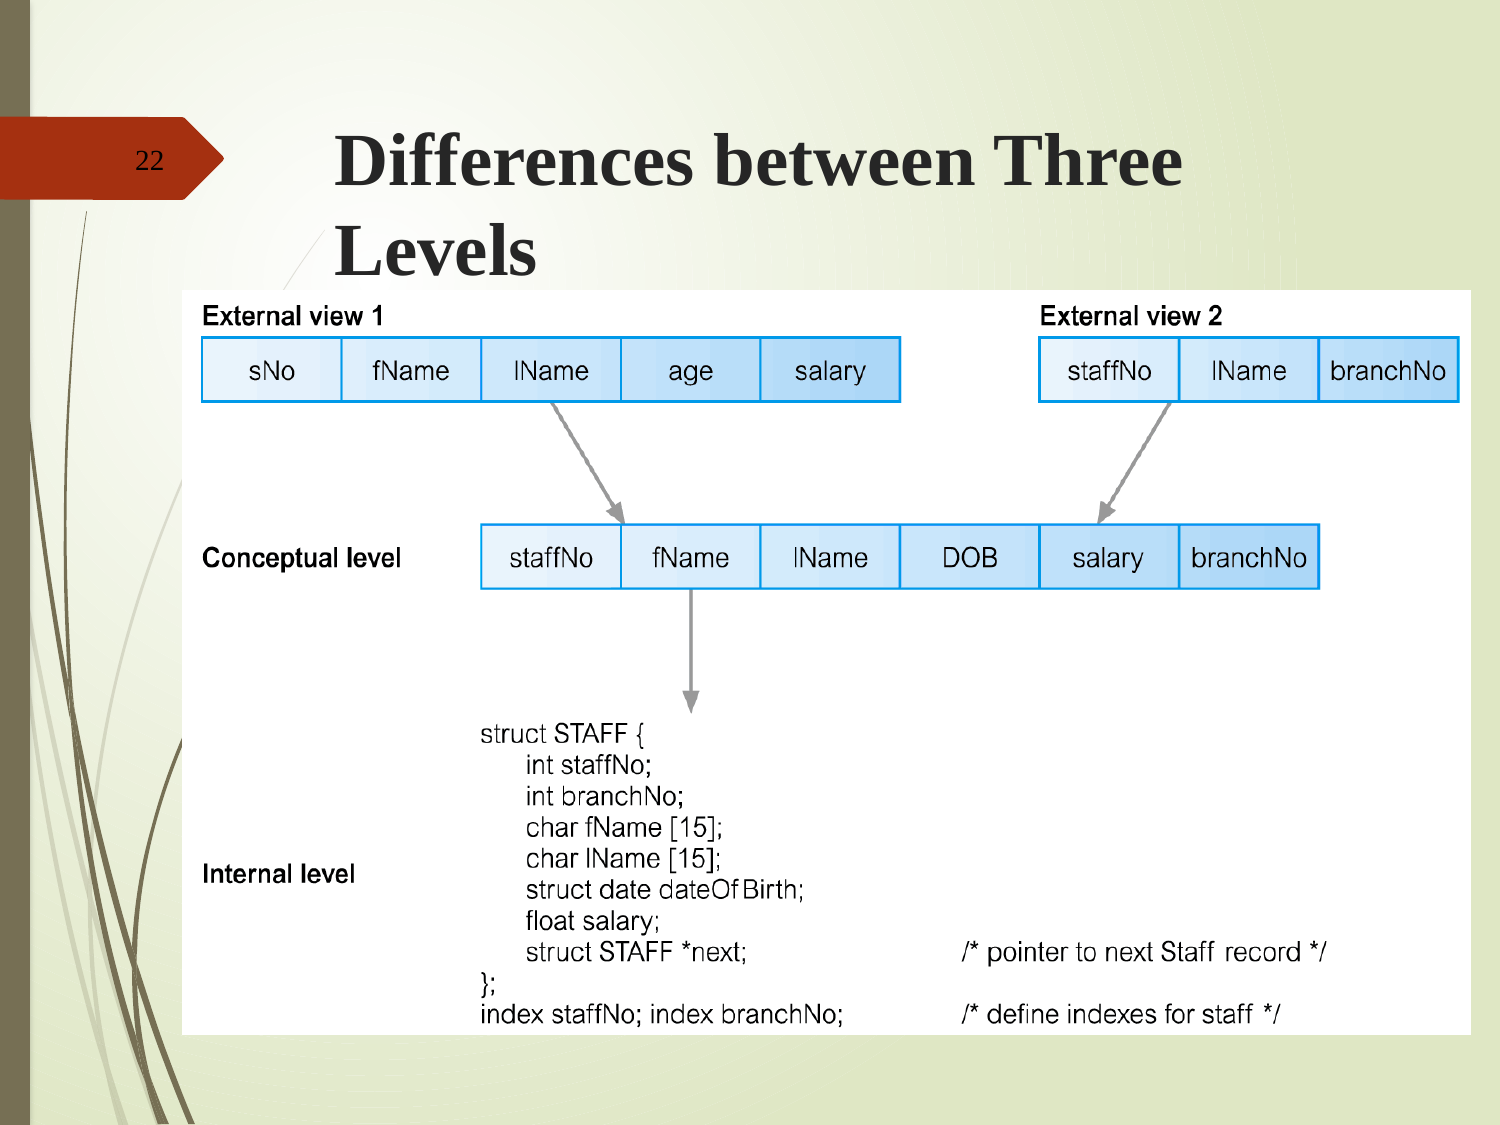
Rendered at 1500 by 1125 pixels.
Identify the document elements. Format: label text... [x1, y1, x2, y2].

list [182, 290, 1471, 1036]
title Differences between Three Levels [319, 102, 1400, 289]
slide_number 22 [83, 129, 180, 190]
